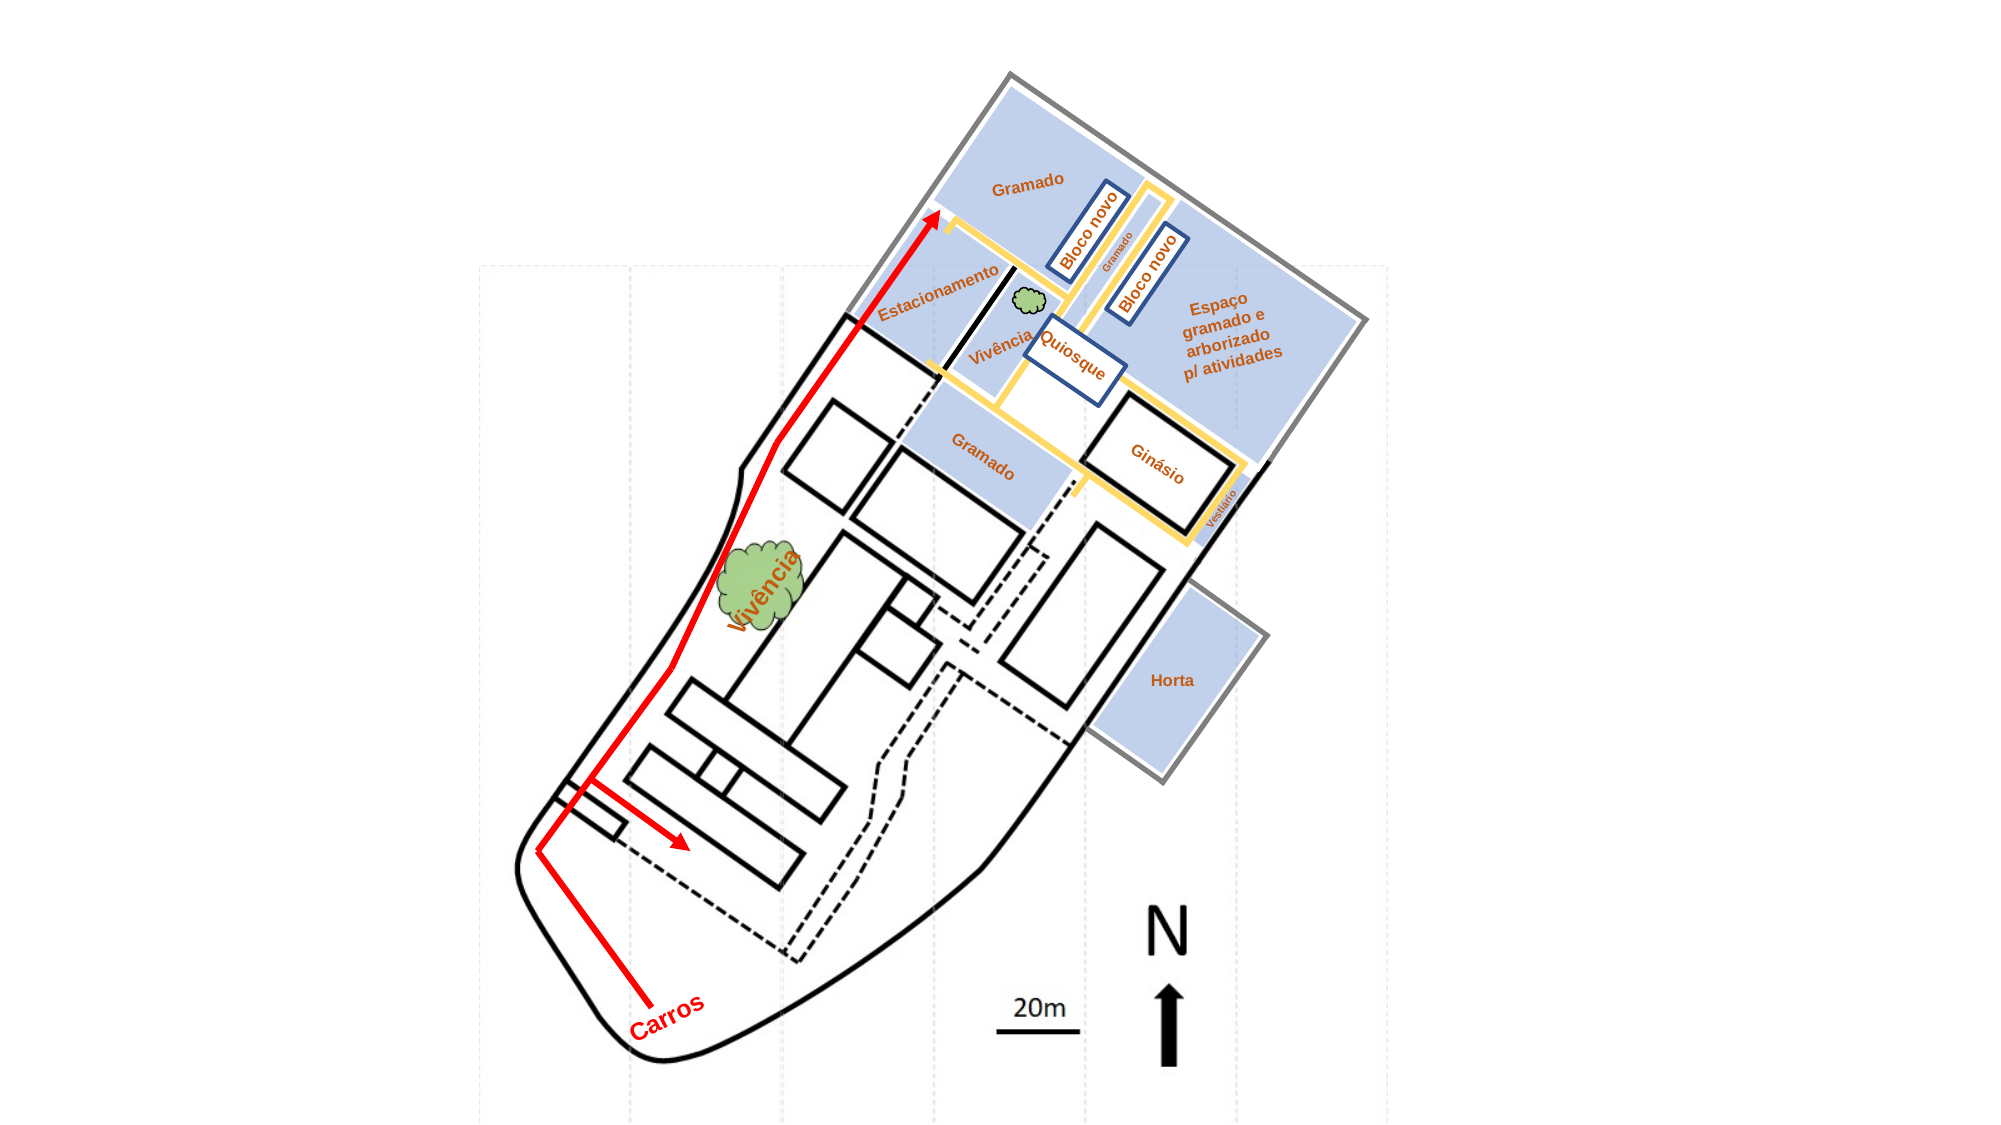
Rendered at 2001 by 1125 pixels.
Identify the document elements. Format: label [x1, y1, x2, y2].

text_box [1184, 461, 1246, 546]
text_box [938, 266, 988, 359]
text_box [1015, 72, 1369, 322]
text_box [926, 360, 1185, 542]
text_box [478, 207, 1389, 1125]
text_box [1269, 328, 1368, 462]
text_box [1151, 198, 1173, 344]
text_box [993, 185, 1147, 412]
text_box [1177, 211, 1197, 336]
text_box [1151, 328, 1246, 460]
text_box [847, 72, 1013, 312]
text_box [1085, 579, 1270, 785]
